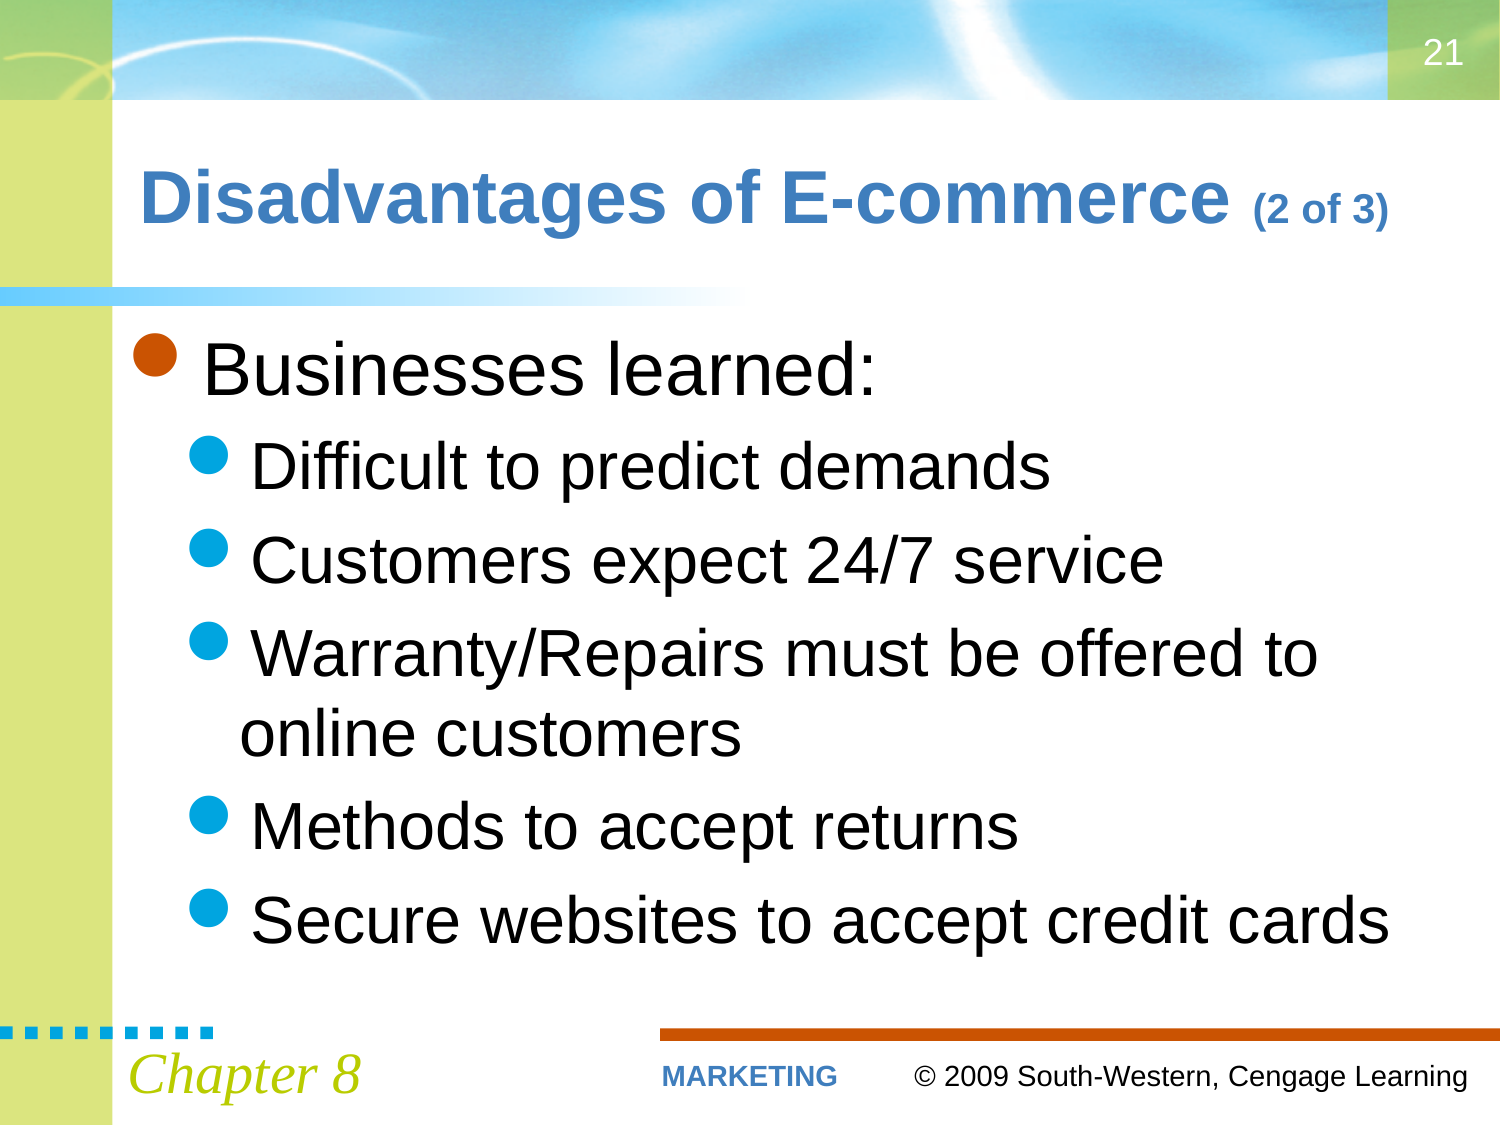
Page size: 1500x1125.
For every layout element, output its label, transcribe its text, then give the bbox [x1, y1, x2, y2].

title Disadvantages of E-commerce (2 of 3) [112, 99, 1438, 288]
list Businesses learned: Difficult to predict demands Customers expect 24/7 service Warranty/Repairs must be offered to online customers Methods to accept returns Secure websites to accept credit cards [112, 312, 1463, 1026]
slide_number 21 [1387, 0, 1500, 101]
footer Chapter 8 [112, 1026, 638, 1113]
